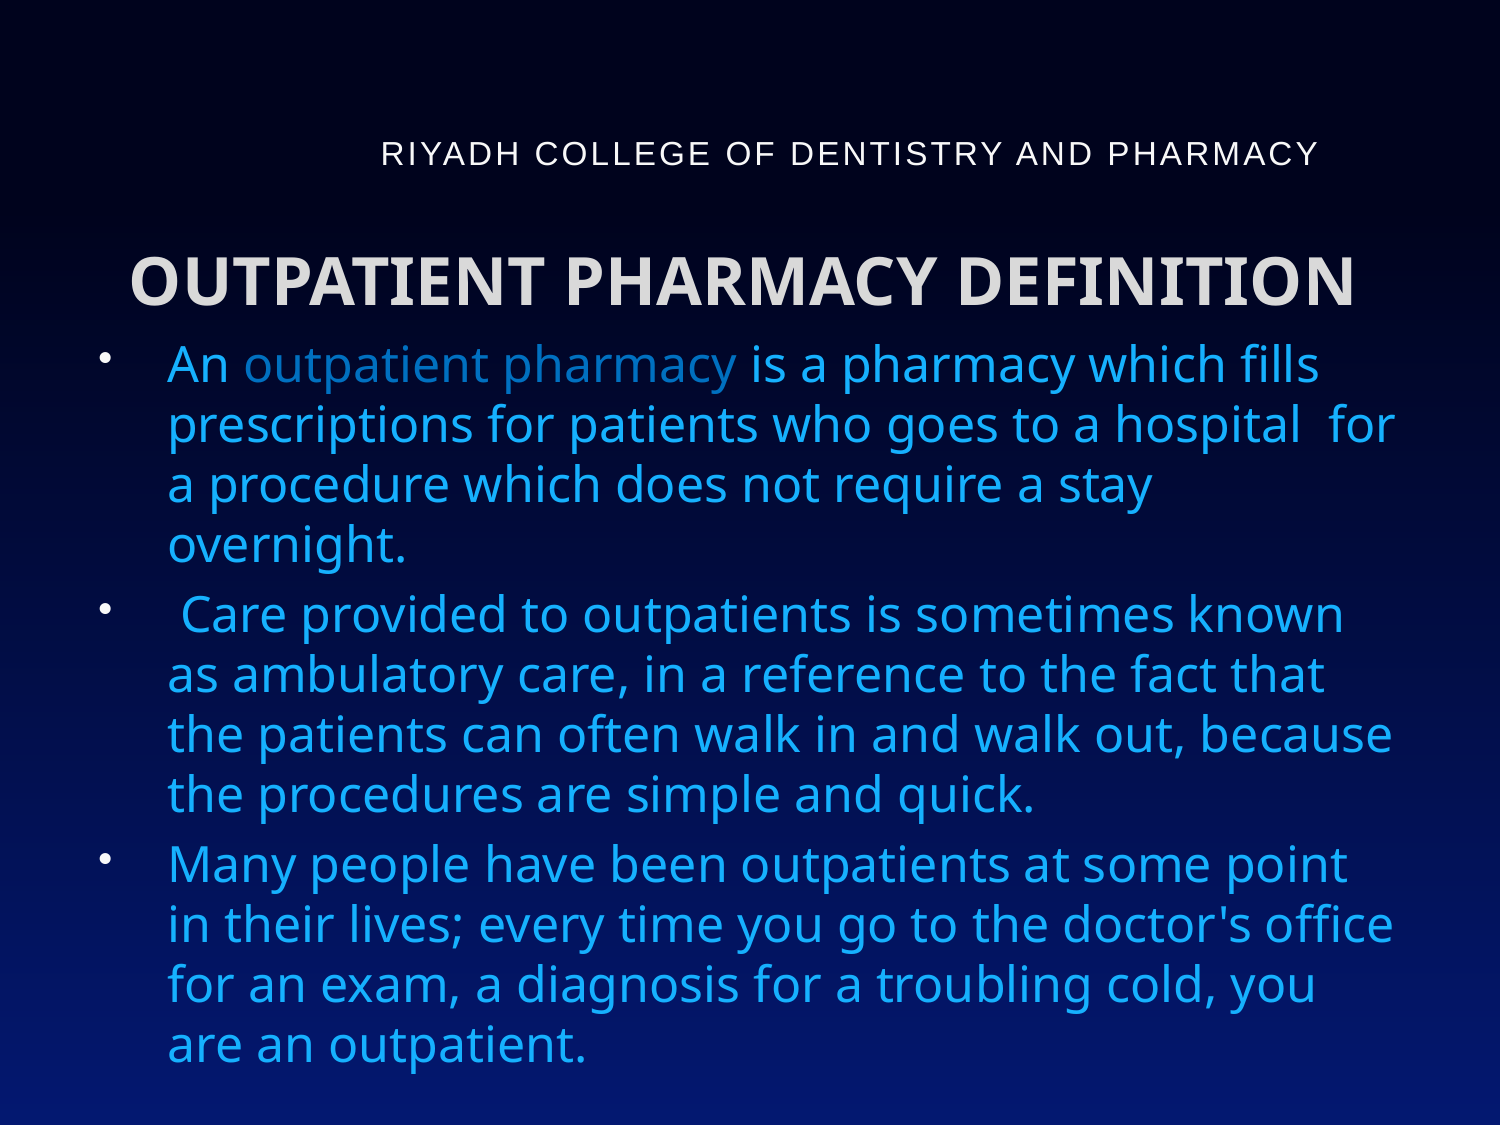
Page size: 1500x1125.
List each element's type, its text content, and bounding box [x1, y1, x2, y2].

text_box Outpatient Pharmacy Definition [37, 220, 1450, 338]
text_box RIYADH COLLEGE OF DENTISTRY AND PHARMACY [349, 124, 1338, 220]
list An outpatient pharmacy is a pharmacy which fills prescriptions for patients who goes to a hospital for a procedure which does not require a stay overnight. Care provided to outpatients is sometimes known as ambulatory care, in a reference to the fact that the patients can often walk in and walk out, because the procedures are simple and quick. Many people have been outpatients at some point in their lives; every time you go to the doctor's office for an exam, a diagnosis for a troubling cold, you are an outpatient. [62, 338, 1413, 1125]
